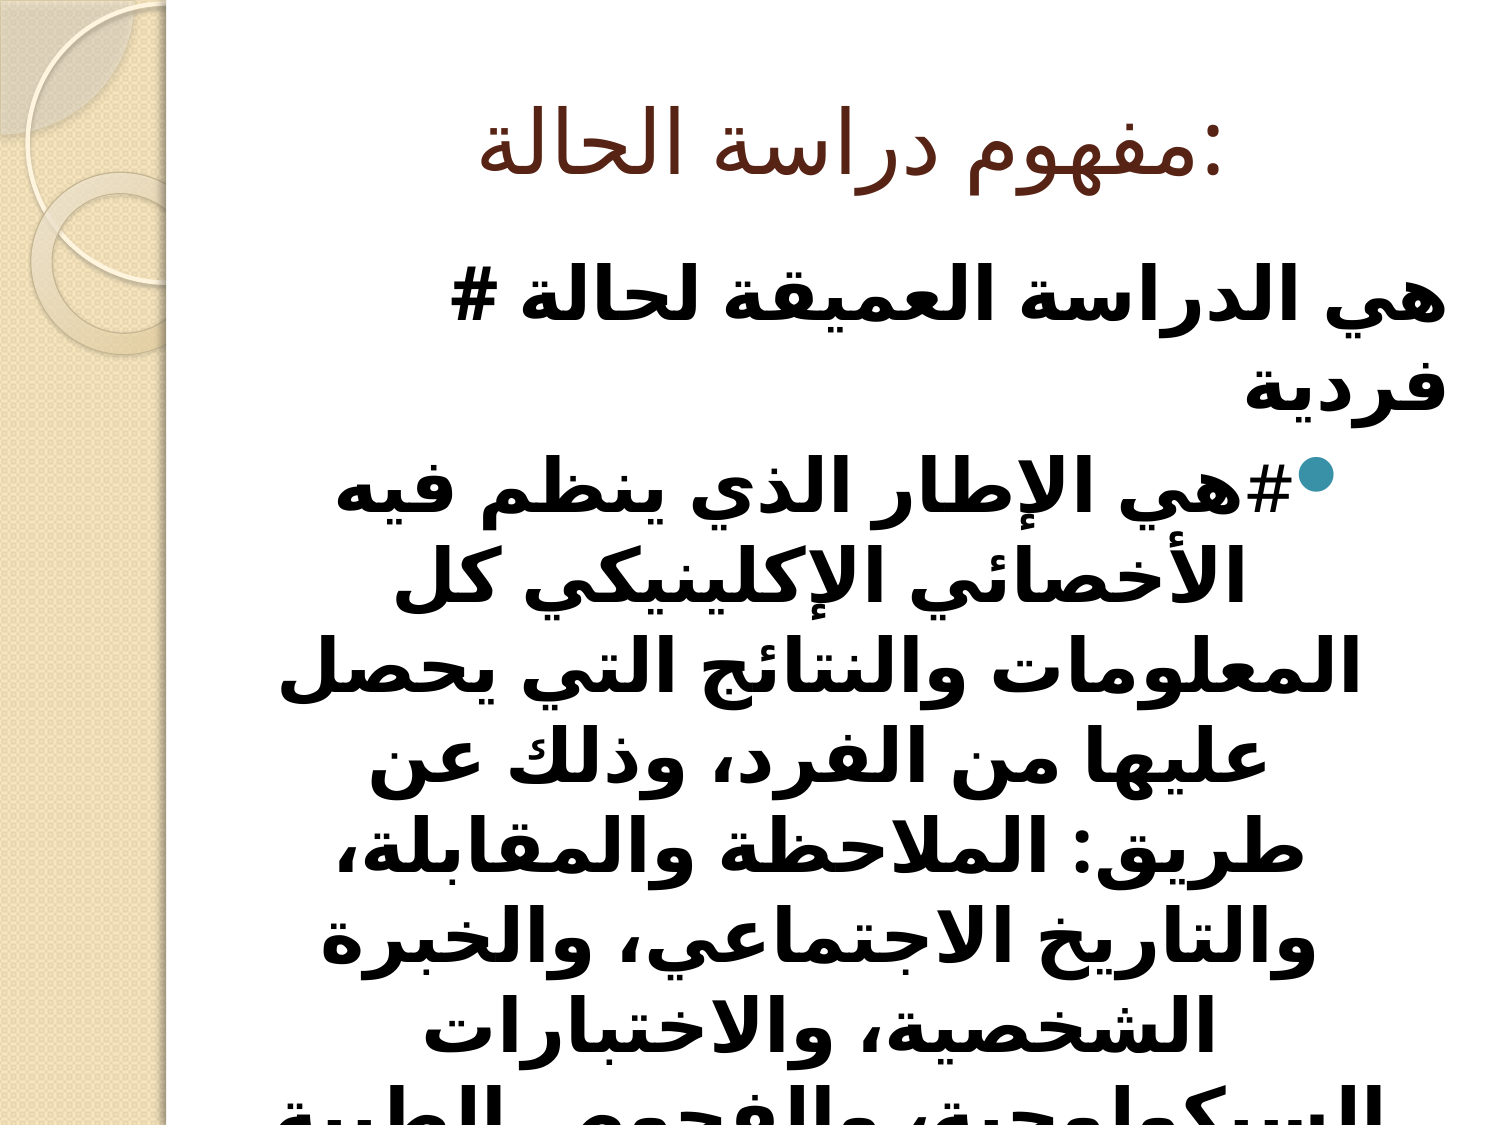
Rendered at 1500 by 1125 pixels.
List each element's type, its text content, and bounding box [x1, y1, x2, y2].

title مفهوم دراسة الحالة: [235, 45, 1466, 233]
list # هي الدراسة العميقة لحالة فردية #هي الإطار الذي ينظم فيه الأخصائي الإكلينيكي كل المعلومات والنتائج التي يحصل عليها من الفرد، وذلك عن طريق: الملاحظة والمقابلة، والتاريخ الاجتماعي، والخبرة الشخصية، والاختبارات السيكولوجية، والفحوص الطبية. [235, 237, 1466, 1025]
